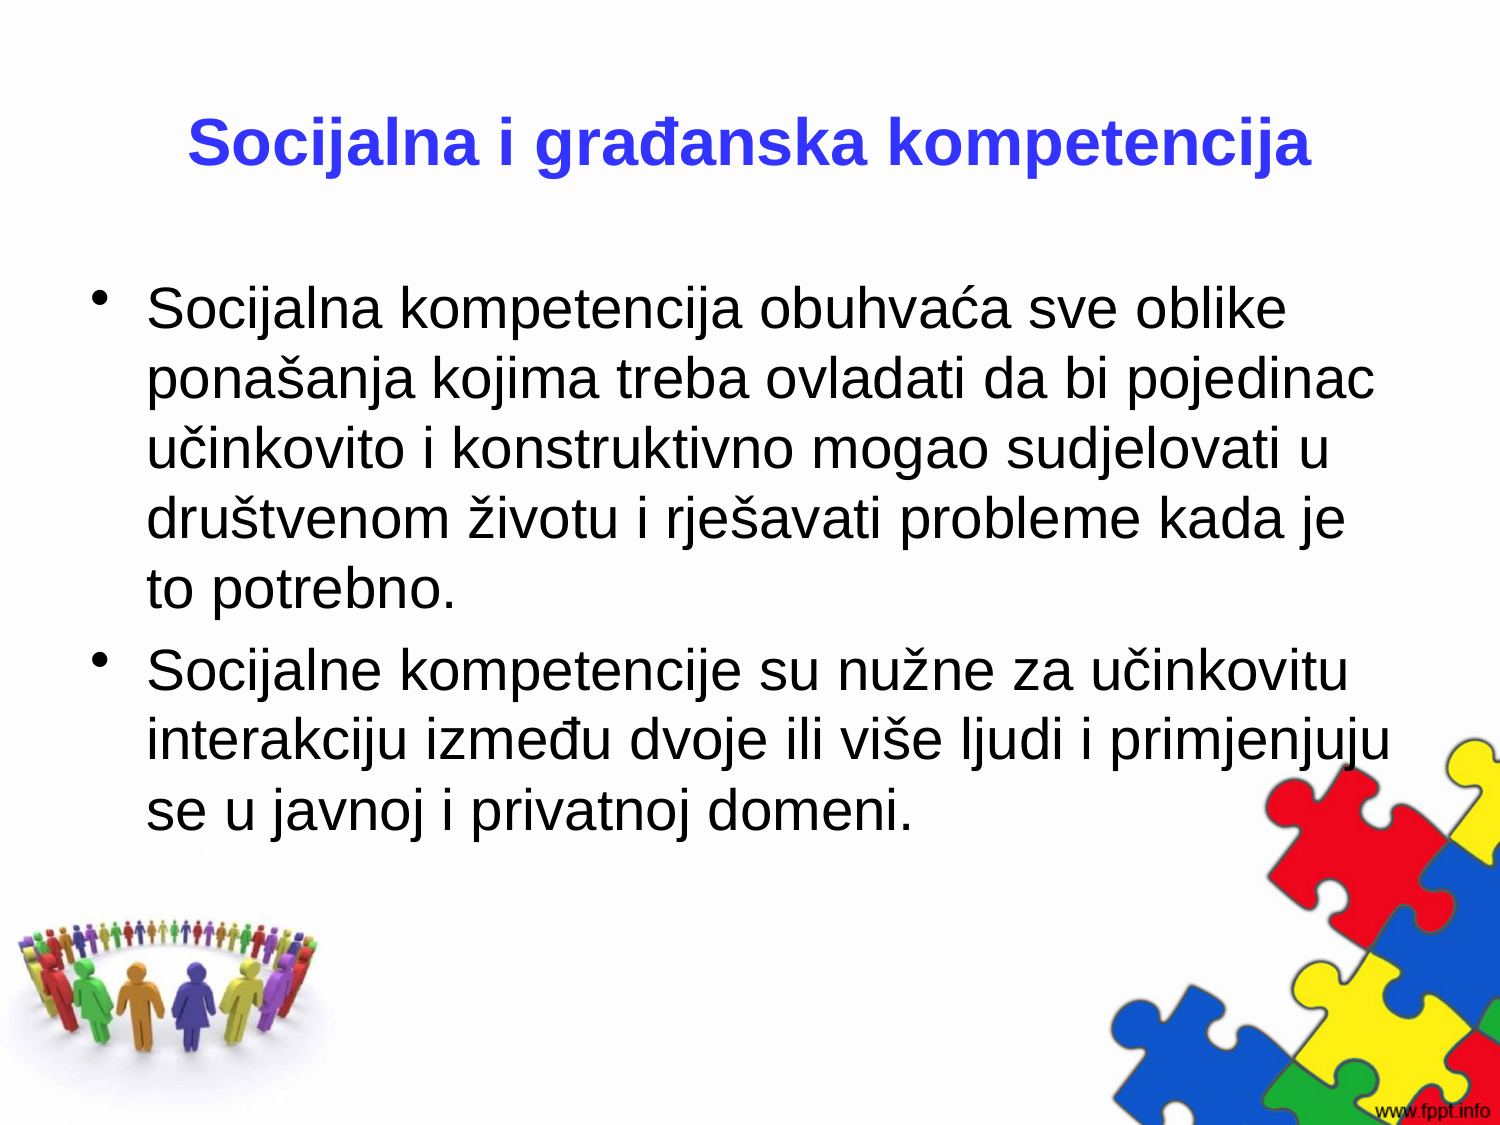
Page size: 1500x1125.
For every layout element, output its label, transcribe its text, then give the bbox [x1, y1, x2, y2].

picture [0, 0, 1500, 1125]
list Socijalna kompetencija obuhvaća sve oblike ponašanja kojima treba ovladati da bi pojedinac učinkovito i konstruktivno mogao sudjelovati u društvenom životu i rješavati probleme kada je to potrebno. Socijalne kompetencije su nužne za učinkovitu interakciju između dvoje ili više ljudi i primjenjuju se u javnoj i privatnoj domeni. [74, 262, 1426, 1006]
title Socijalna i građanska kompetencija [74, 44, 1426, 233]
